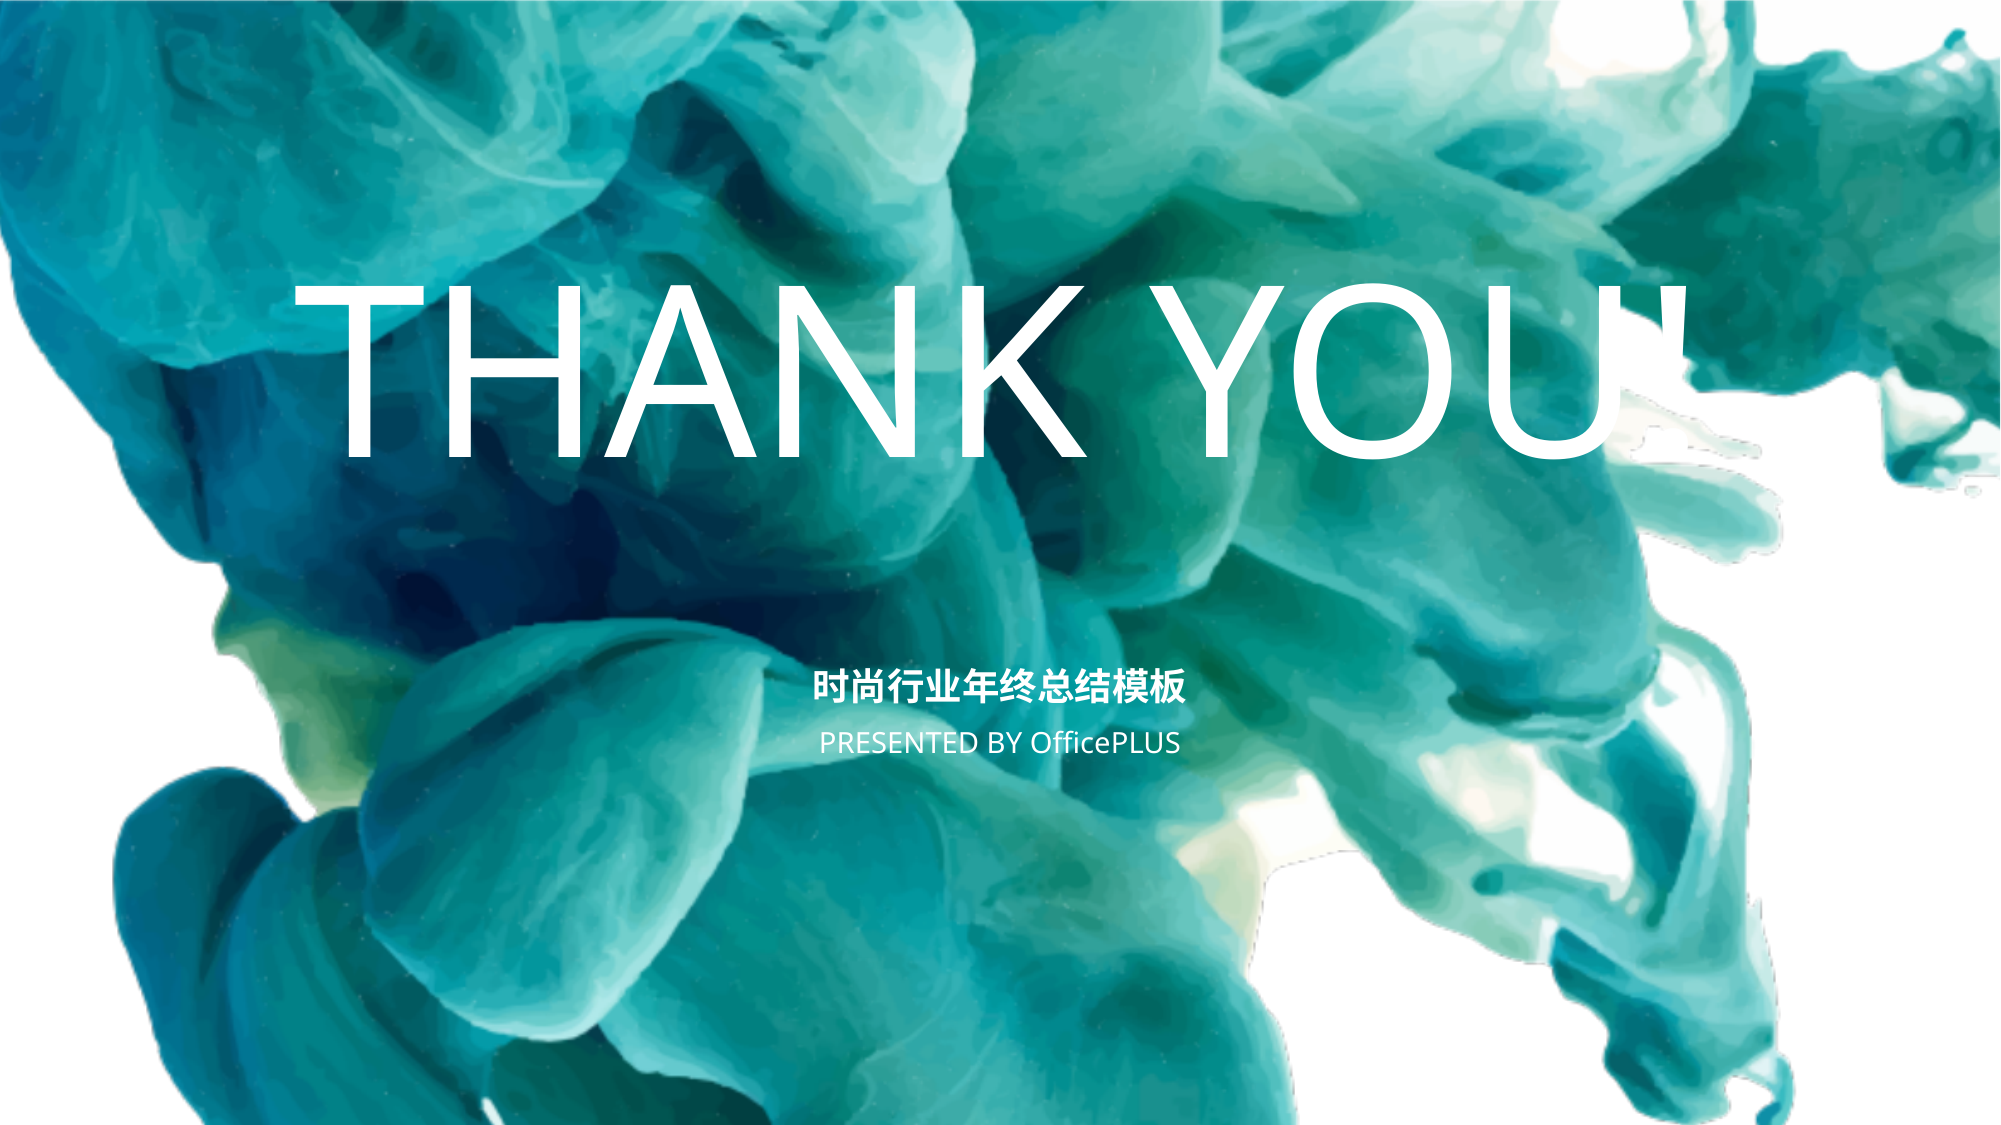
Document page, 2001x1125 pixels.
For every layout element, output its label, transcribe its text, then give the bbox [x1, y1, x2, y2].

list THANK YOU! [22, 243, 1978, 520]
list 时尚行业年终总结模板 [542, 660, 1458, 717]
list PRESENTED BY OfficePLUS [542, 721, 1458, 822]
